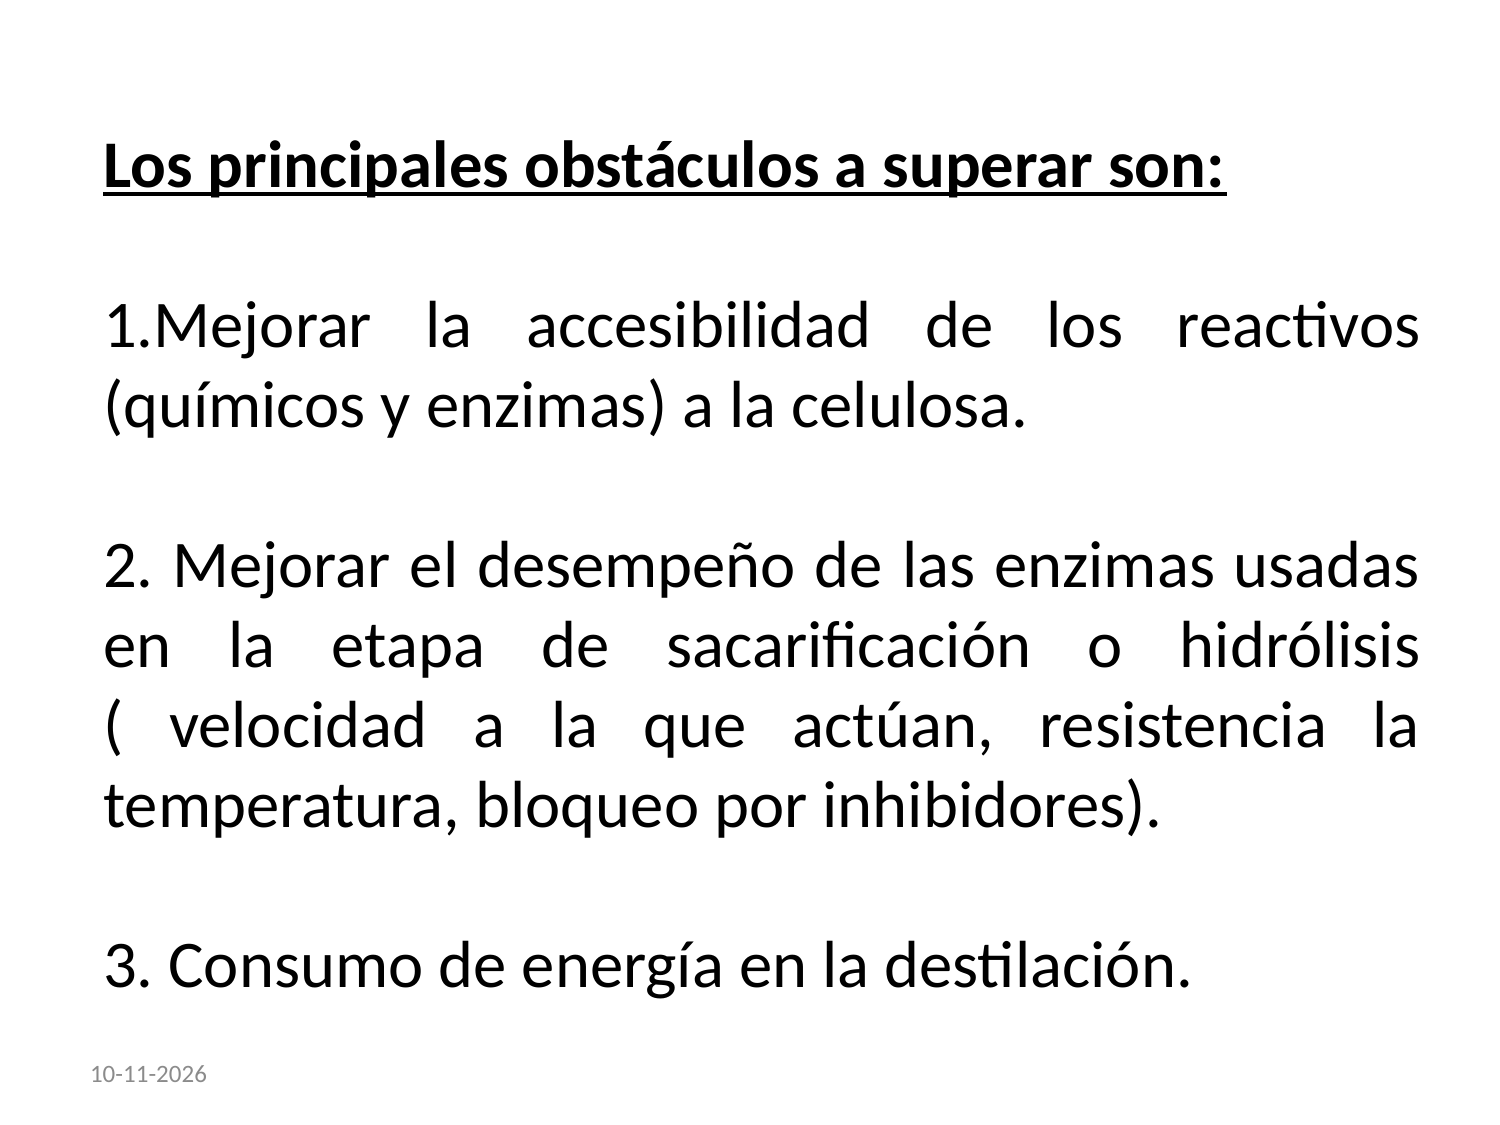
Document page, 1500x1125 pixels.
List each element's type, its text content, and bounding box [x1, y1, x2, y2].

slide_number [75, 1042, 425, 1103]
text_box Los principales obstáculos a superar son: Mejorar la accesibilidad de los reactivos (químicos y enzimas) a la celulosa. 2. Mejorar el desempeño de las enzimas usadas en la etapa de sacarificación o hidrólisis ( velocidad a la que actúan, resistencia la temperatura, bloqueo por inhibidores). 3. Consumo de energía en la destilación. [88, 113, 1437, 1008]
